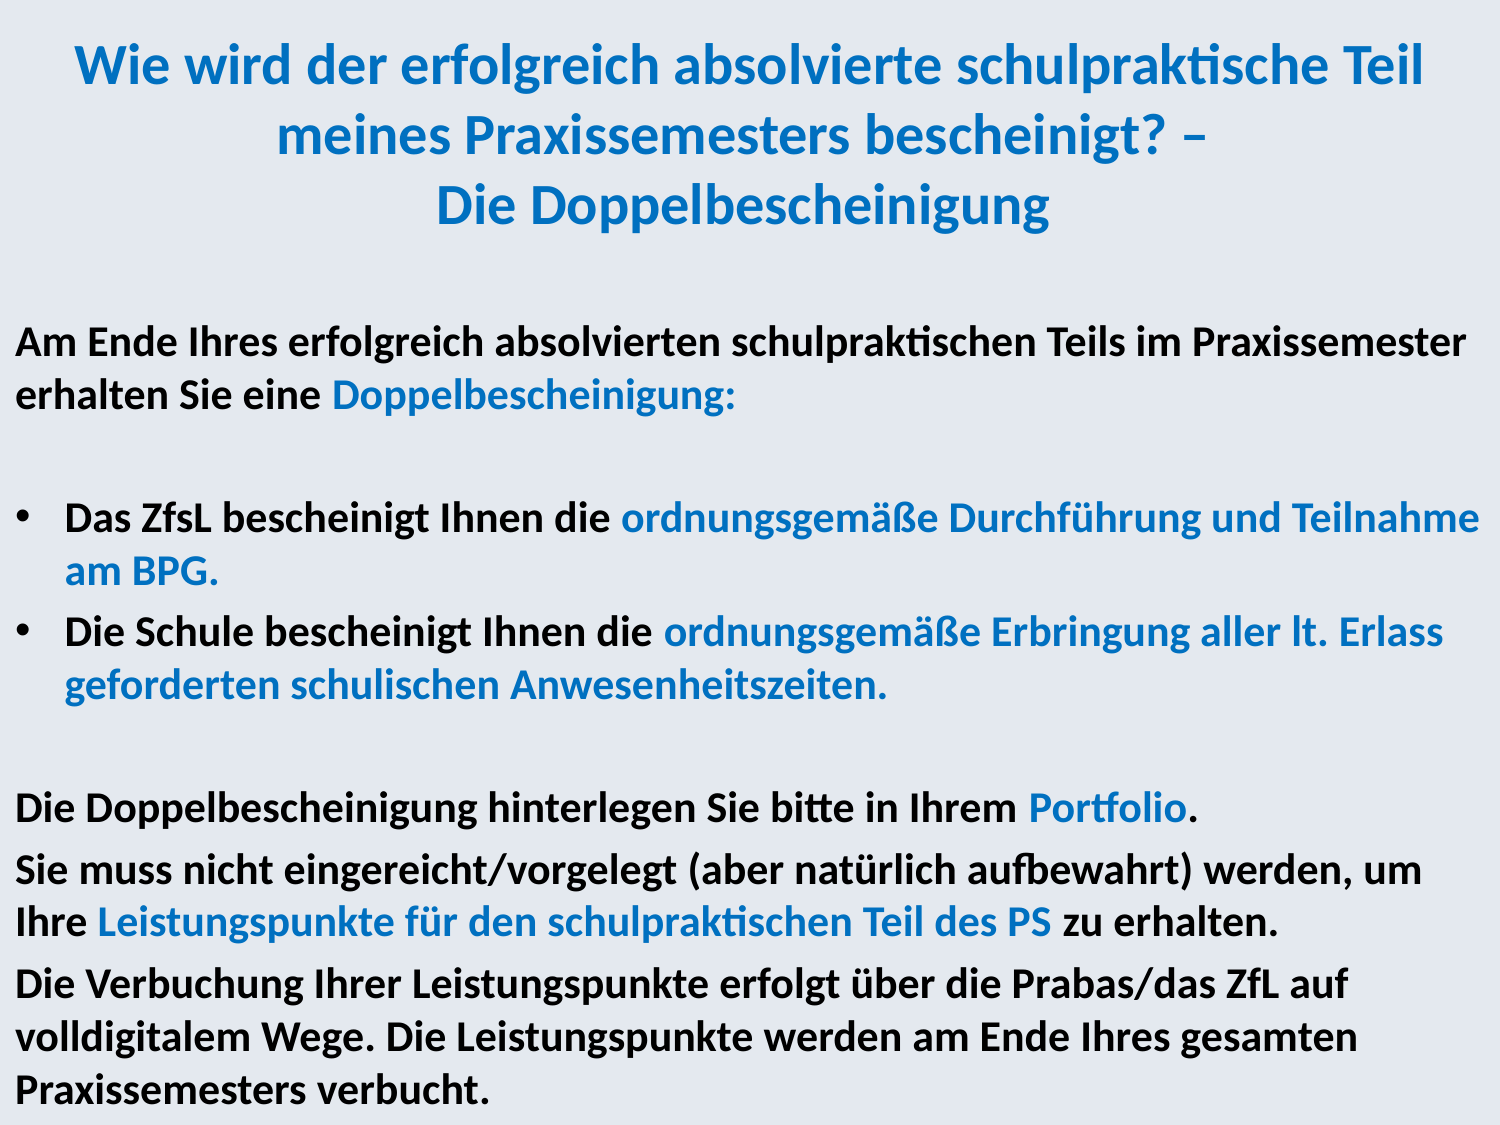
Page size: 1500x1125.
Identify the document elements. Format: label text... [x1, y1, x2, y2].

list Am Ende Ihres erfolgreich absolvierten schulpraktischen Teils im Praxissemester erhalten Sie eine Doppelbescheinigung: Das ZfsL bescheinigt Ihnen die ordnungsgemäße Durchführung und Teilnahme am BPG. Die Schule bescheinigt Ihnen die ordnungsgemäße Erbringung aller lt. Erlass geforderten schulischen Anwesenheitszeiten. Die Doppelbescheinigung hinterlegen Sie bitte in Ihrem Portfolio. Sie muss nicht eingereicht/vorgelegt (aber natürlich aufbewahrt) werden, um Ihre Leistungspunkte für den schulpraktischen Teil des PS zu erhalten. Die Verbuchung Ihrer Leistungspunkte erfolgt über die Prabas/das ZfL auf volldigitalem Wege. Die Leistungspunkte werden am Ende Ihres gesamten Praxissemesters verbucht. [0, 243, 1500, 1125]
title Wie wird der erfolgreich absolvierte schulpraktische Teil meines Praxissemesters bescheinigt? – Die Doppelbescheinigung [0, 0, 1500, 243]
